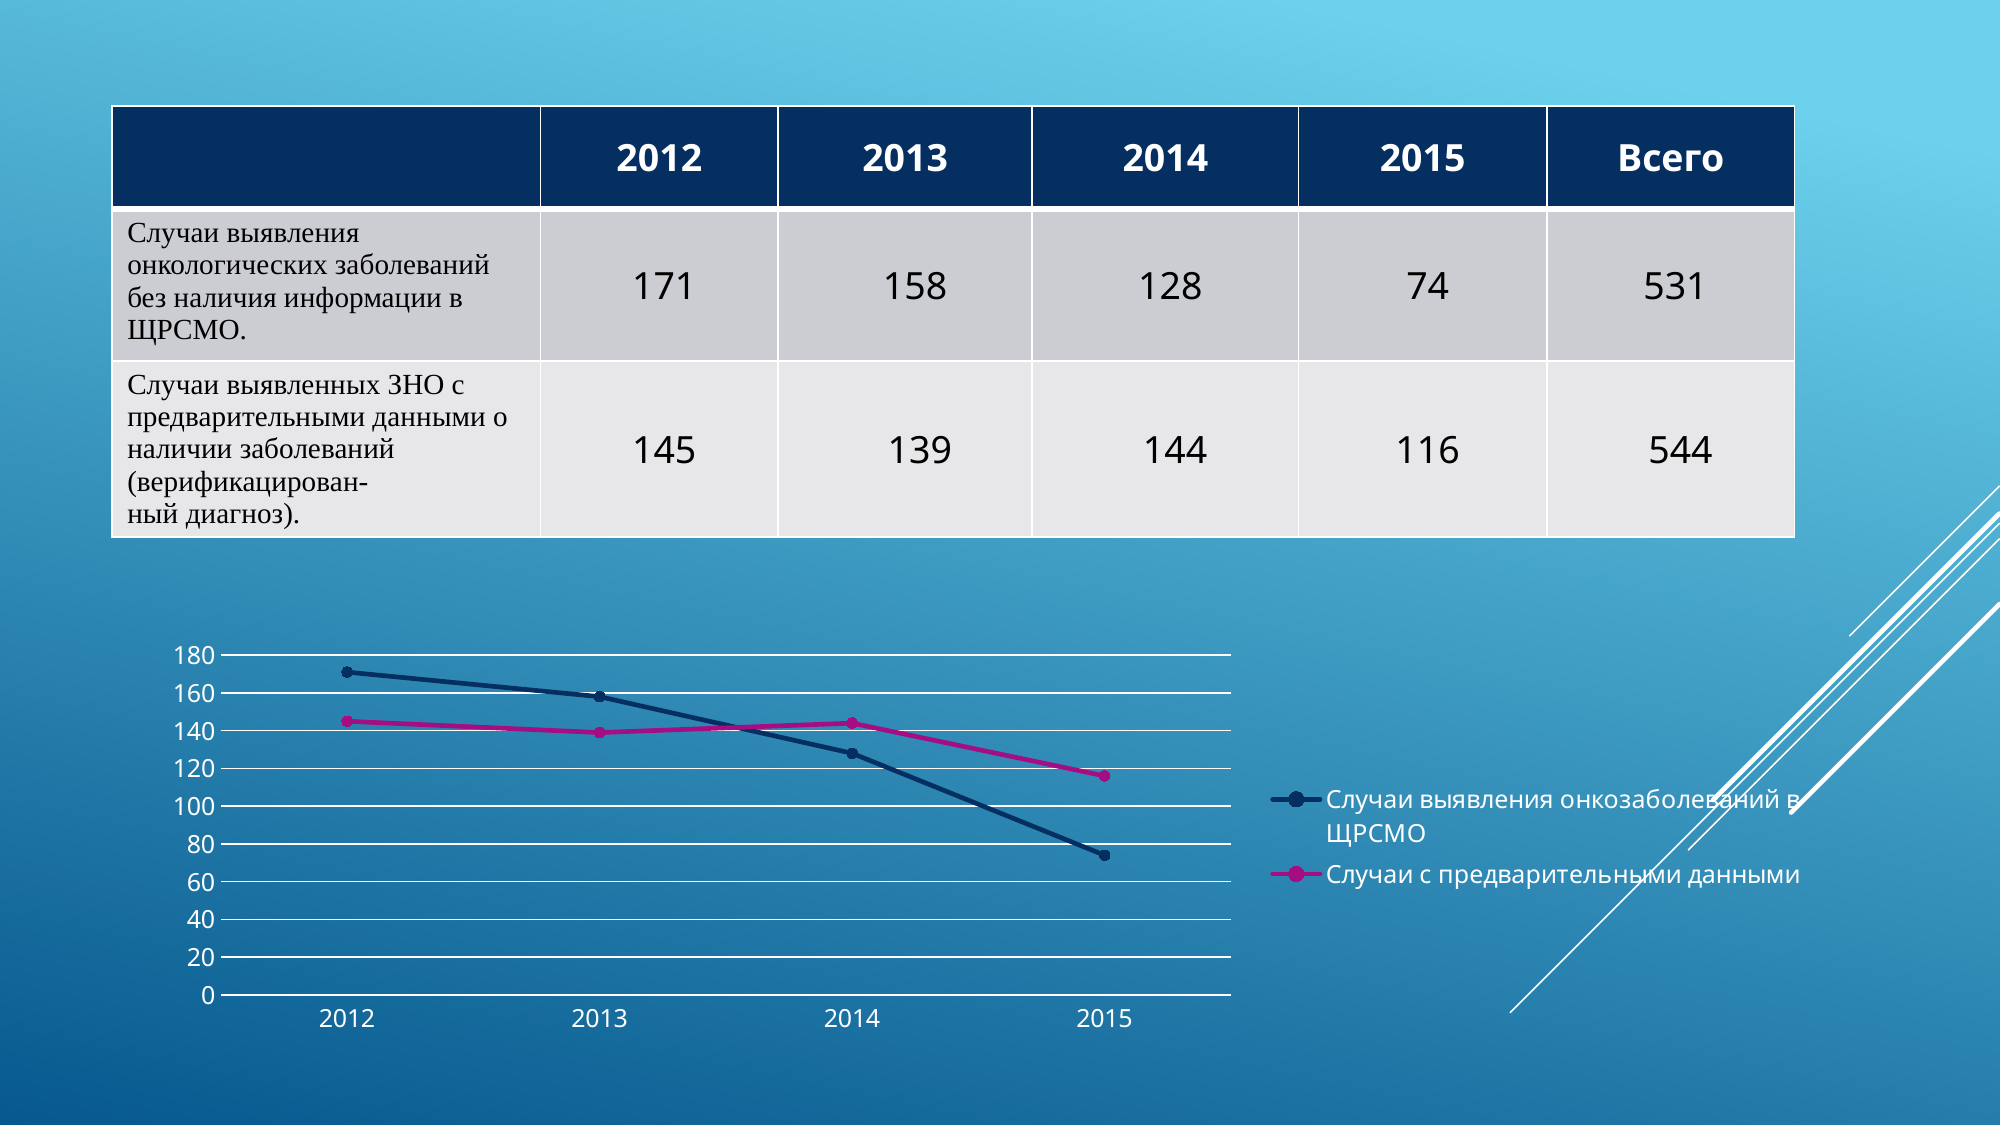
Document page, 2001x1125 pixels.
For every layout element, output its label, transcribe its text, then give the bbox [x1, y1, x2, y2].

table_header [113, 107, 540, 206]
table_cell 531 [1548, 212, 1794, 360]
table_header Всего [1548, 107, 1794, 206]
chart [138, 629, 1822, 1044]
table_header 2014 [1033, 107, 1298, 206]
table_cell 74 [1299, 212, 1546, 360]
table_header 2012 [541, 107, 777, 206]
table_cell 171 [541, 212, 777, 360]
table_cell 544 [1548, 362, 1794, 536]
table_header 2013 [779, 107, 1031, 206]
table_cell Случаи выявления онкологических заболеваний без наличия информации в ЩРСМО. [113, 212, 540, 360]
table_cell 116 [1299, 362, 1546, 536]
table_cell 128 [1033, 212, 1298, 360]
table_cell 144 [1033, 362, 1298, 536]
table_header 2015 [1299, 107, 1546, 206]
table_cell 158 [779, 212, 1031, 360]
table_cell 145 [541, 362, 777, 536]
table_cell 139 [779, 362, 1031, 536]
table_cell Случаи выявленных ЗНО с предварительными данными о наличии заболеваний (верификацирован- ный диагноз). [113, 362, 540, 536]
